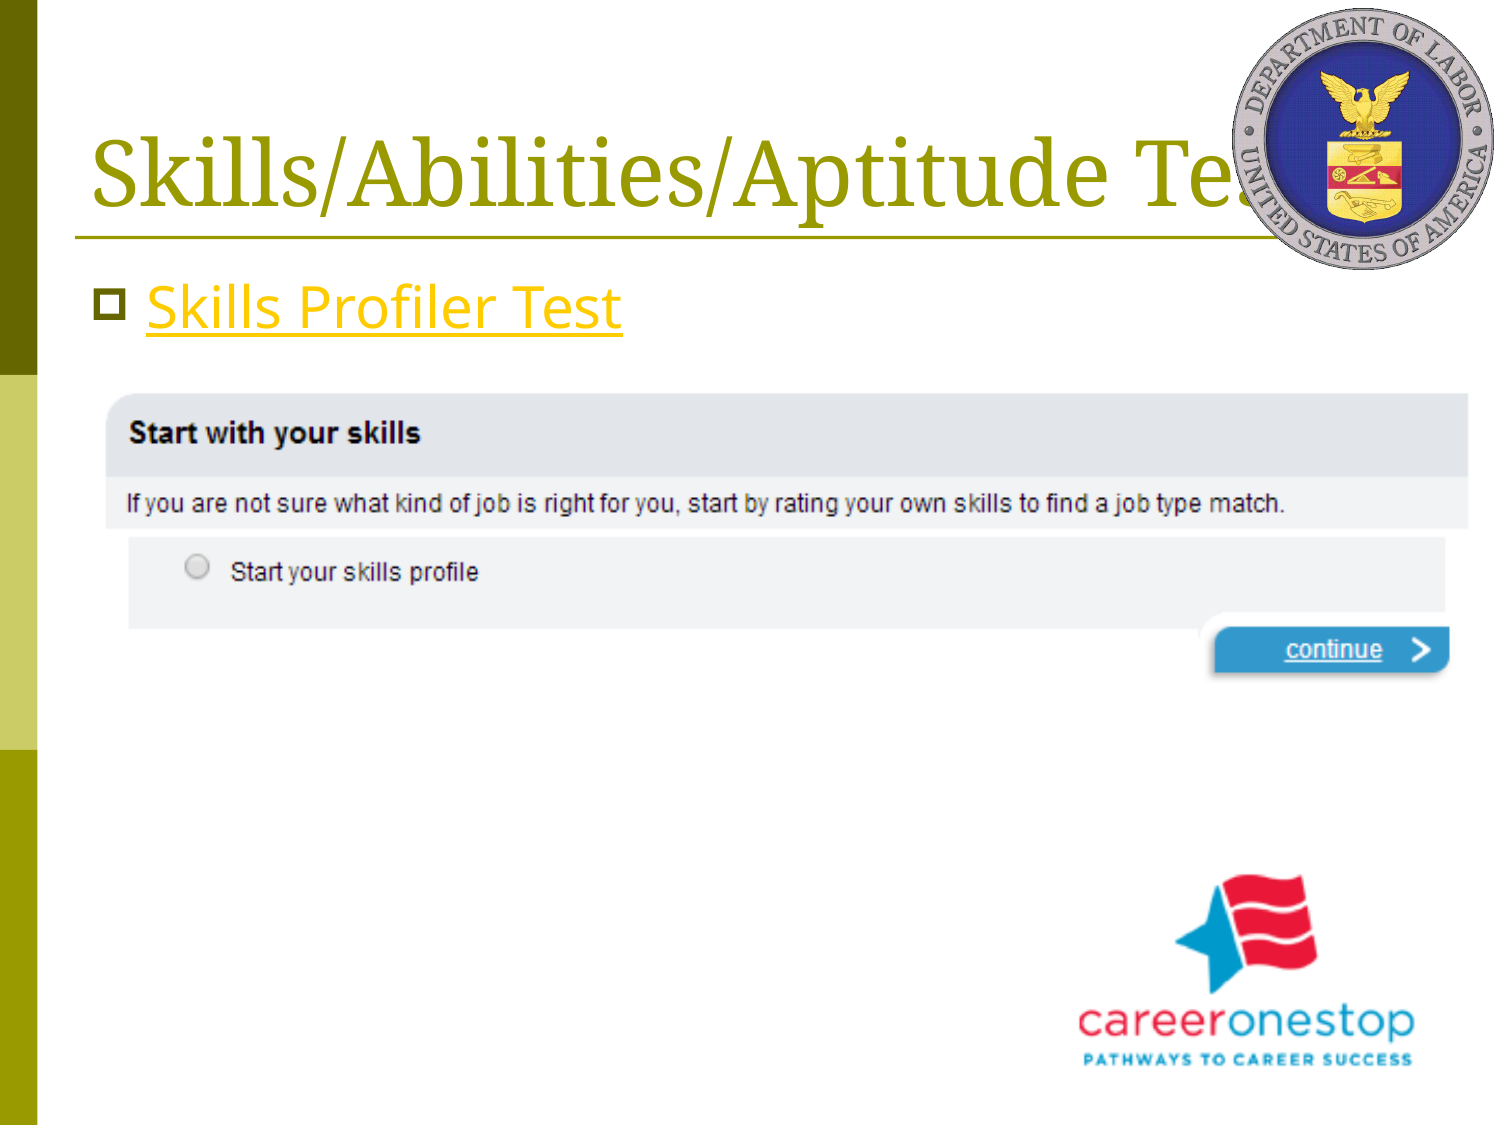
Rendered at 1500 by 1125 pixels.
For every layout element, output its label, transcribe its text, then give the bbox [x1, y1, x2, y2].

picture [97, 369, 1477, 697]
list Skills Profiler Test [74, 262, 1426, 1006]
title Skills/Abilities/Aptitude Tests [74, 45, 1227, 233]
picture [1023, 803, 1477, 1103]
picture [1232, 8, 1494, 270]
